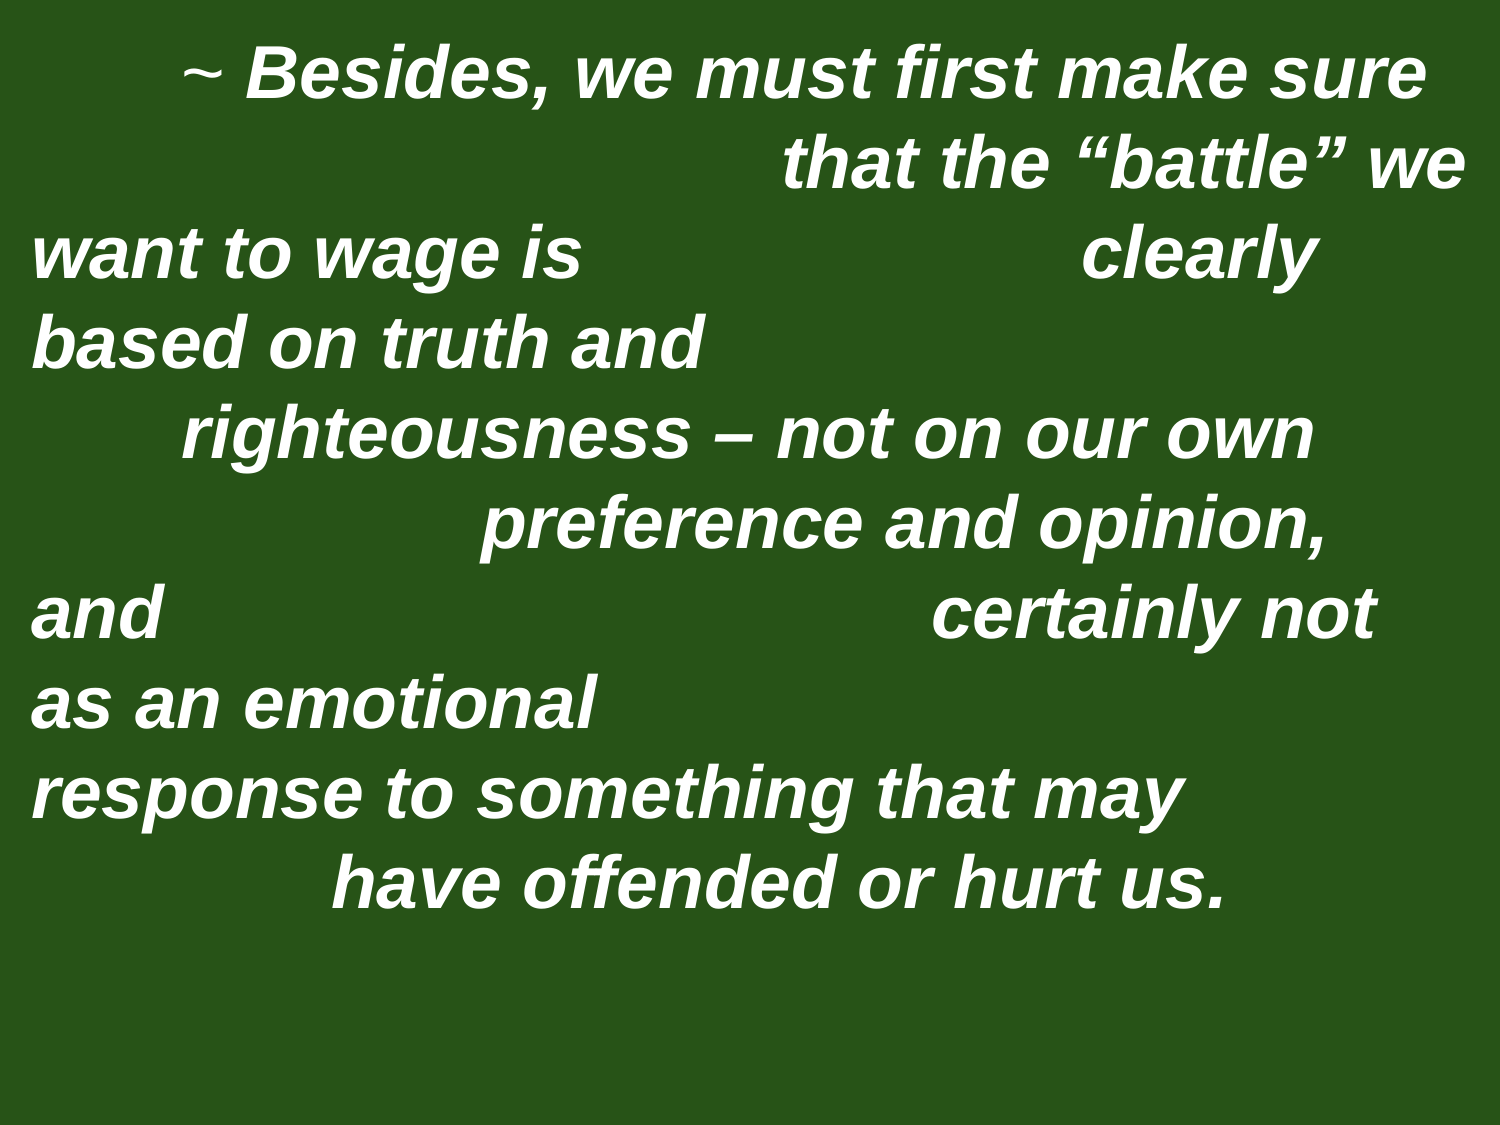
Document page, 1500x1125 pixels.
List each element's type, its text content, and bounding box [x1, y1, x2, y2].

subtitle ~ Besides, we must first make sure that the “battle” we want to wage is clearly based on truth and righteousness – not on our own preference and opinion, and certainly not as an emotional response to something that may have offended or hurt us. [16, 16, 1486, 1108]
